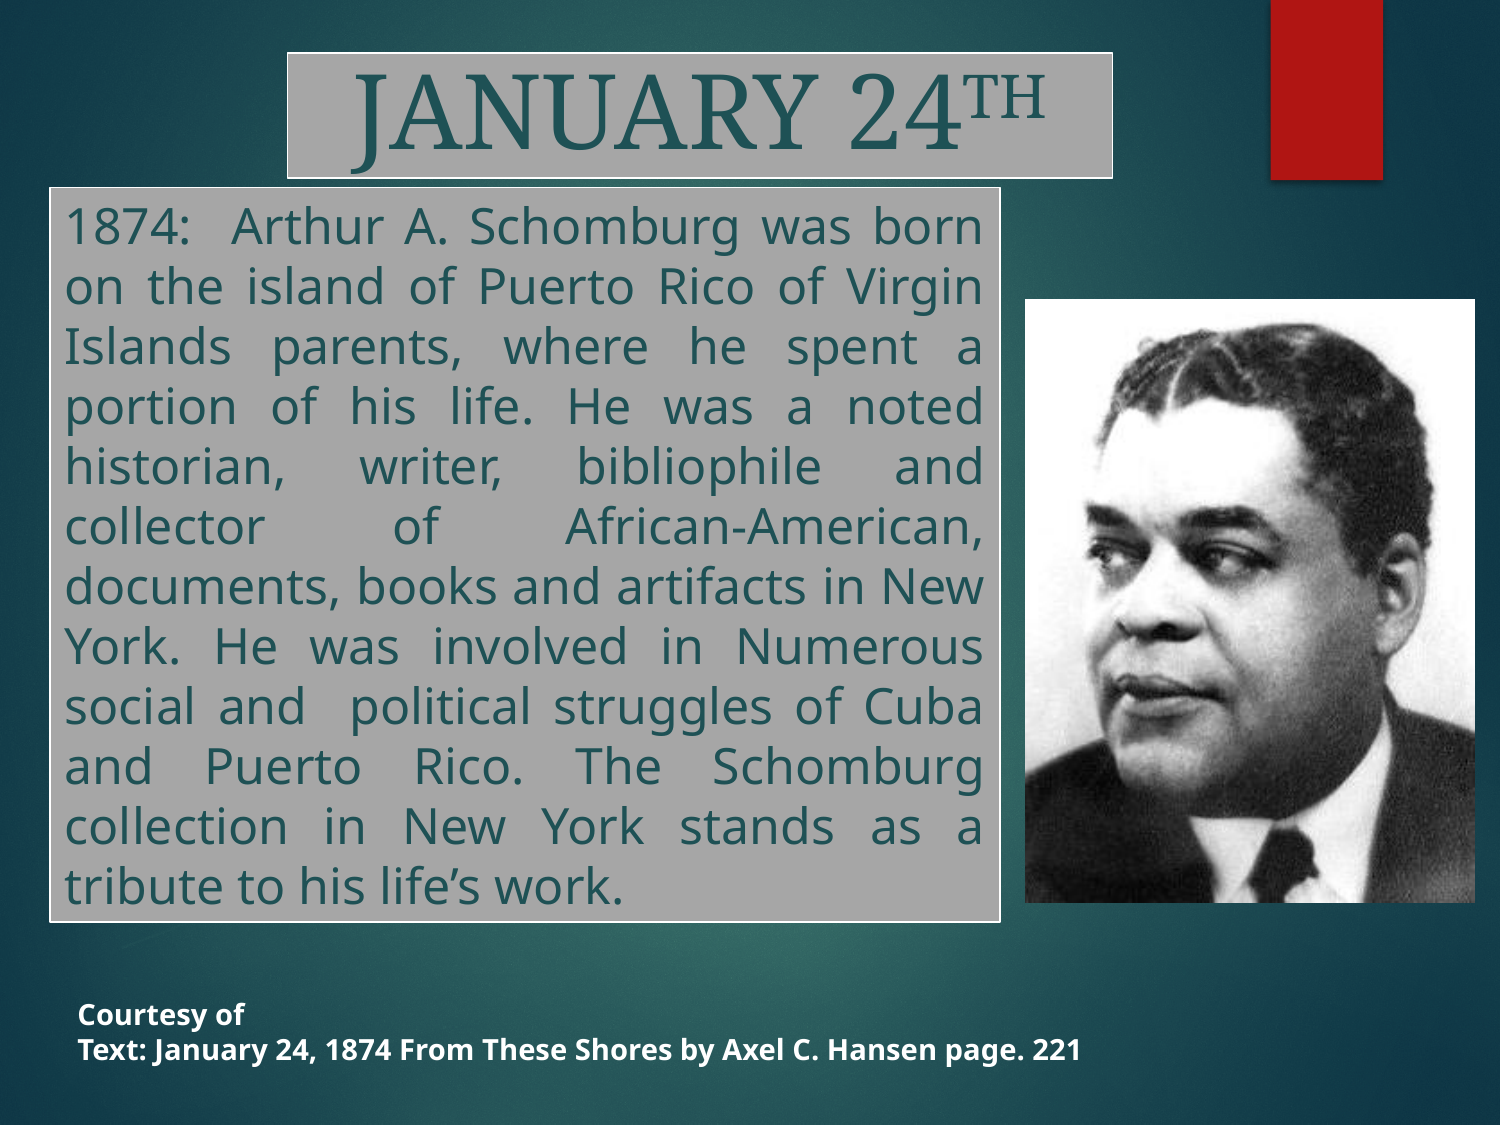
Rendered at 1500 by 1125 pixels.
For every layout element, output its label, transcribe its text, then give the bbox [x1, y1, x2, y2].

text_box 1874: Arthur A. Schomburg was born on the island of Puerto Rico of Virgin Islands parents, where he spent a portion of his life. He was a noted historian, writer, bibliophile and collector of African-American, documents, books and artifacts in New York. He was involved in Numerous social and political struggles of Cuba and Puerto Rico. The Schomburg collection in New York stands as a tribute to his life’s work. [49, 187, 1001, 923]
title JANUARY 24TH [287, 52, 1113, 179]
picture [1024, 299, 1476, 903]
text_box Courtesy of Text: January 24, 1874 From These Shores by Axel C. Hansen page. 221 [62, 989, 1225, 1074]
